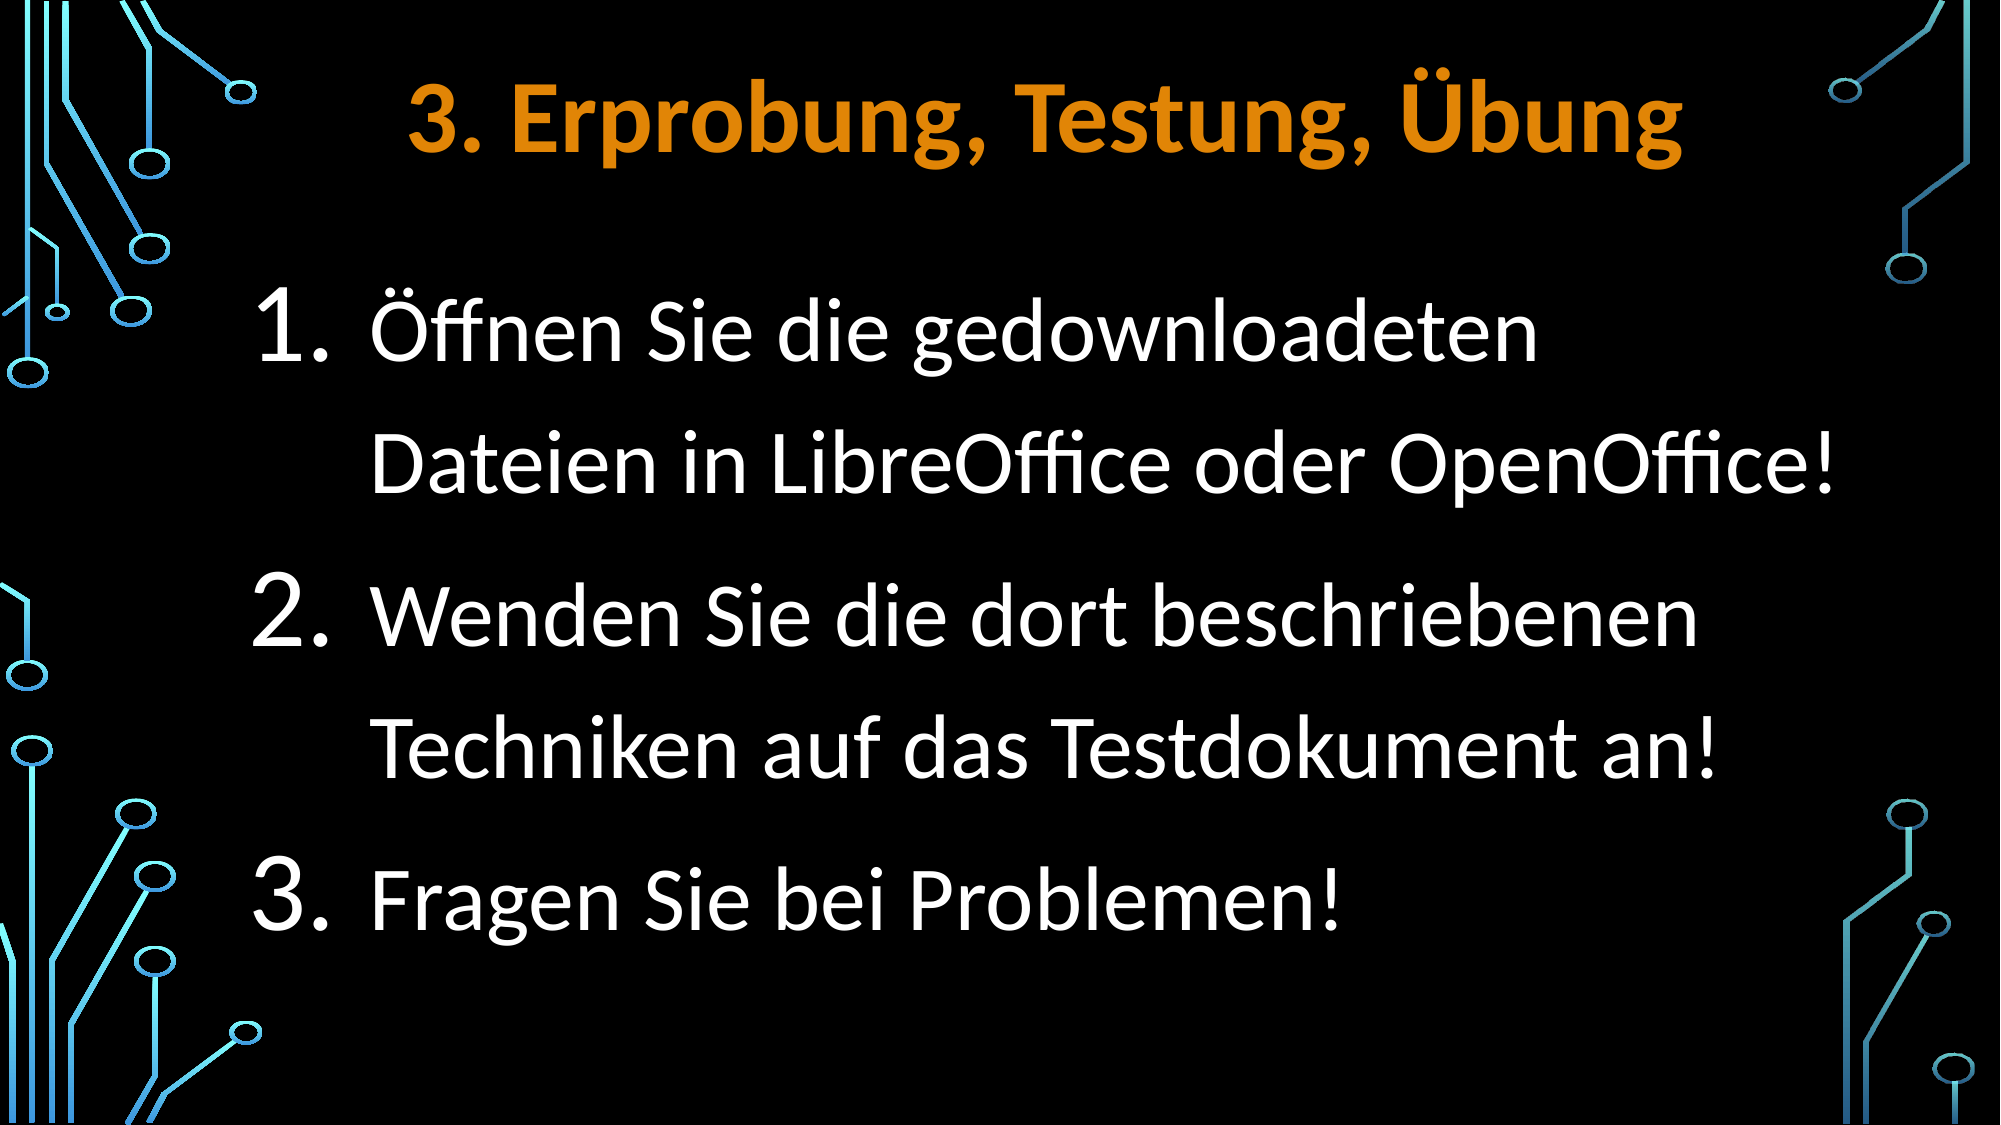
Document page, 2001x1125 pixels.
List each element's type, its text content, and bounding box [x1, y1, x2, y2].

title 3. Erprobung, Testung, Übung [233, 0, 1859, 240]
list Öffnen Sie die gedownloadeten Dateien in LibreOffice oder OpenOffice! Wenden Sie die dort beschriebenen Techniken auf das Testdokument an! Fragen Sie bei Problemen! [233, 240, 1859, 1086]
